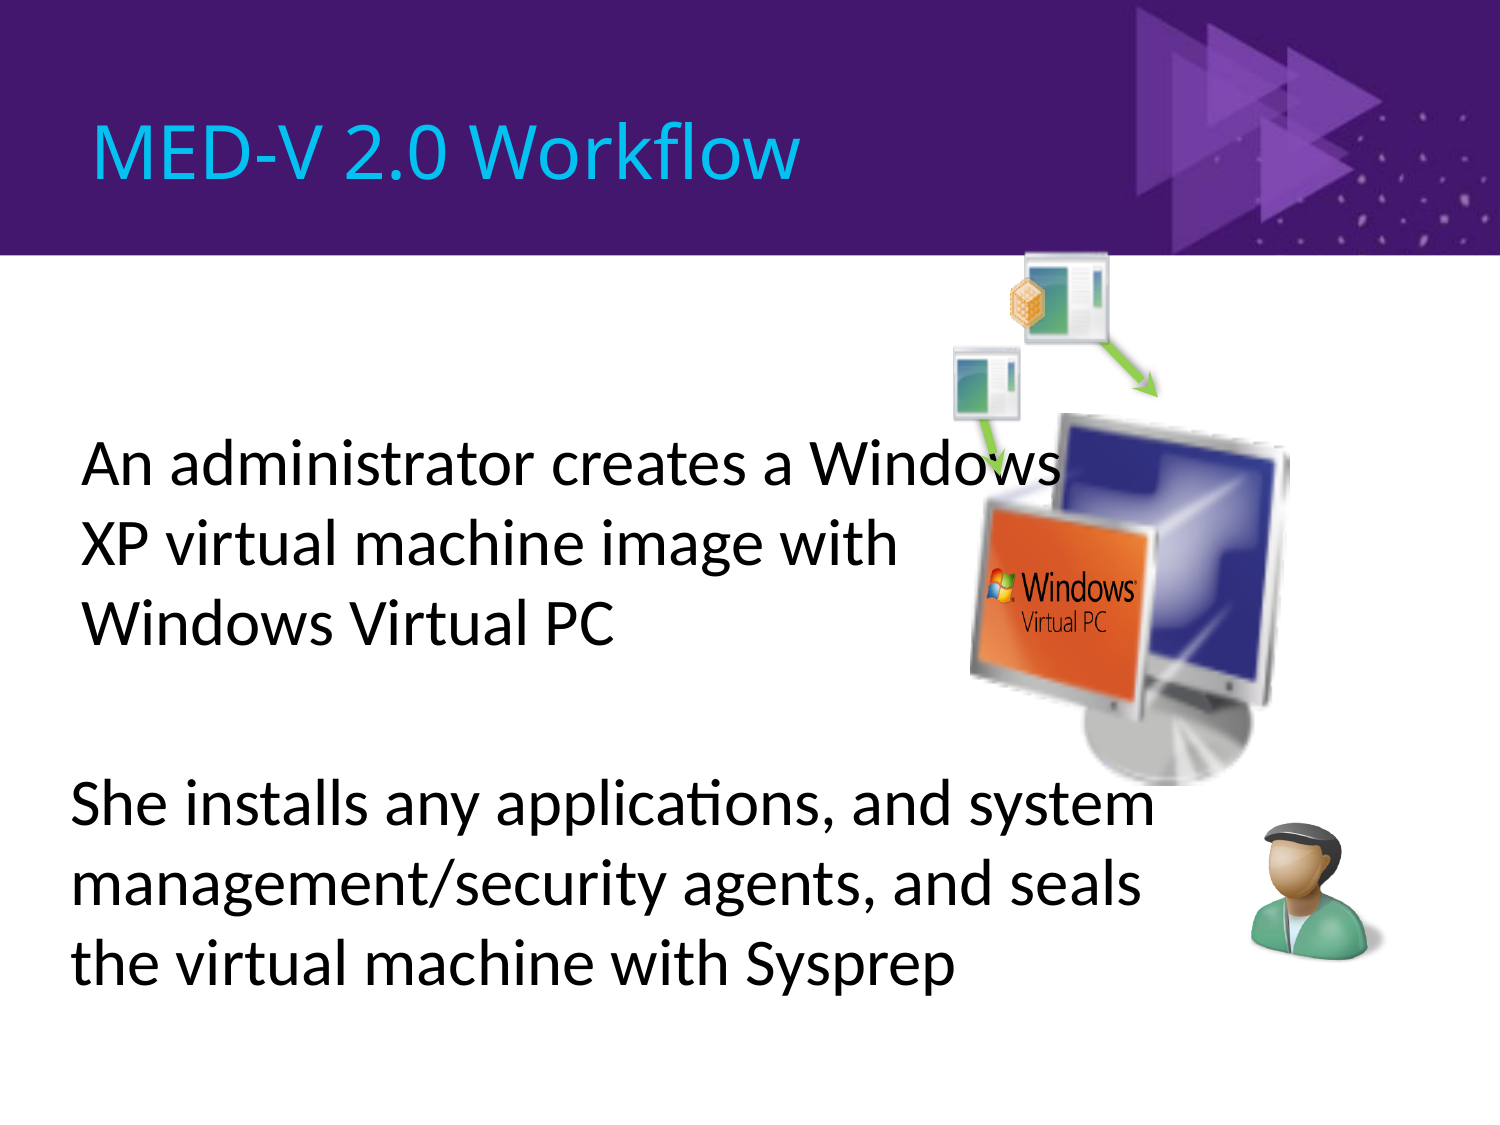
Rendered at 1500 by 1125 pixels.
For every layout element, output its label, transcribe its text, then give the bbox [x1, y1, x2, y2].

picture [970, 413, 1290, 787]
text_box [1010, 243, 1159, 398]
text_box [952, 339, 1021, 477]
text_box She installs any applications, and system management/security agents, and seals the virtual machine with Sysprep [70, 758, 1158, 999]
text_box An administrator creates a Windows XP virtual machine image with Windows Virtual PC [81, 418, 965, 659]
picture [1245, 822, 1389, 963]
picture [0, 0, 1500, 255]
title MED-V 2.0 Workflow [75, 56, 1425, 244]
